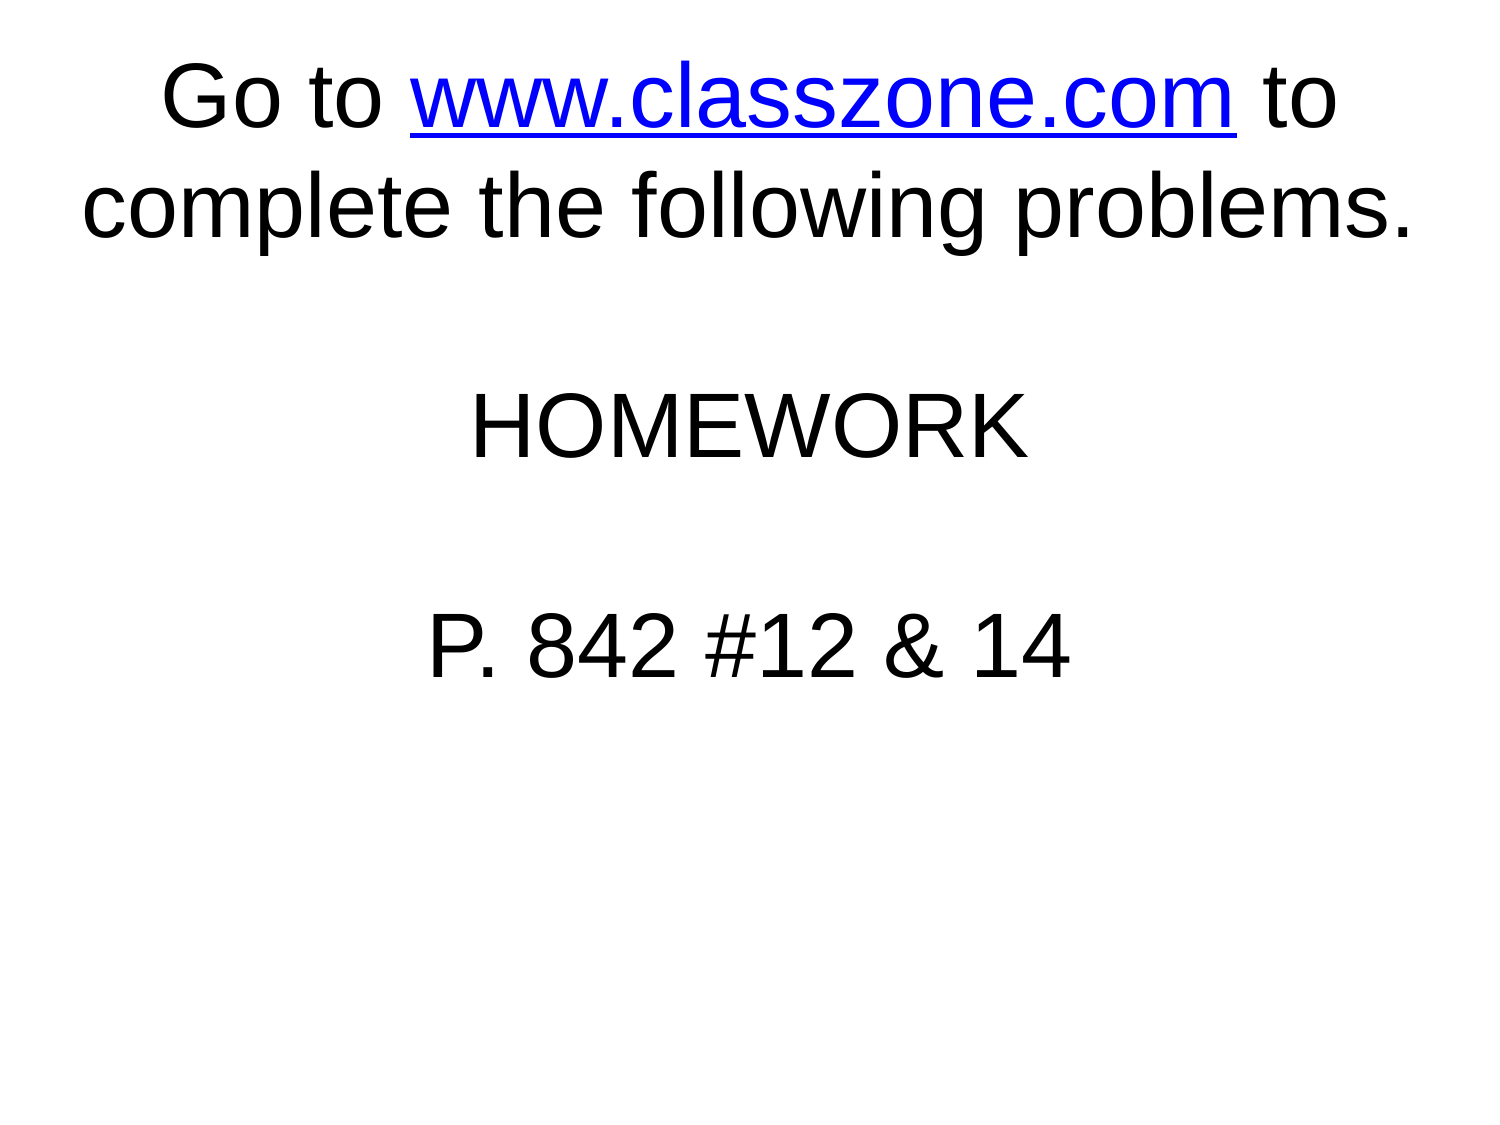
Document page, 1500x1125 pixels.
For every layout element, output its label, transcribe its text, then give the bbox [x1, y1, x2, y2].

text_box Go to www.classzone.com to complete the following problems. HOMEWORK P. 842 #12 & 14 [27, 28, 1473, 704]
